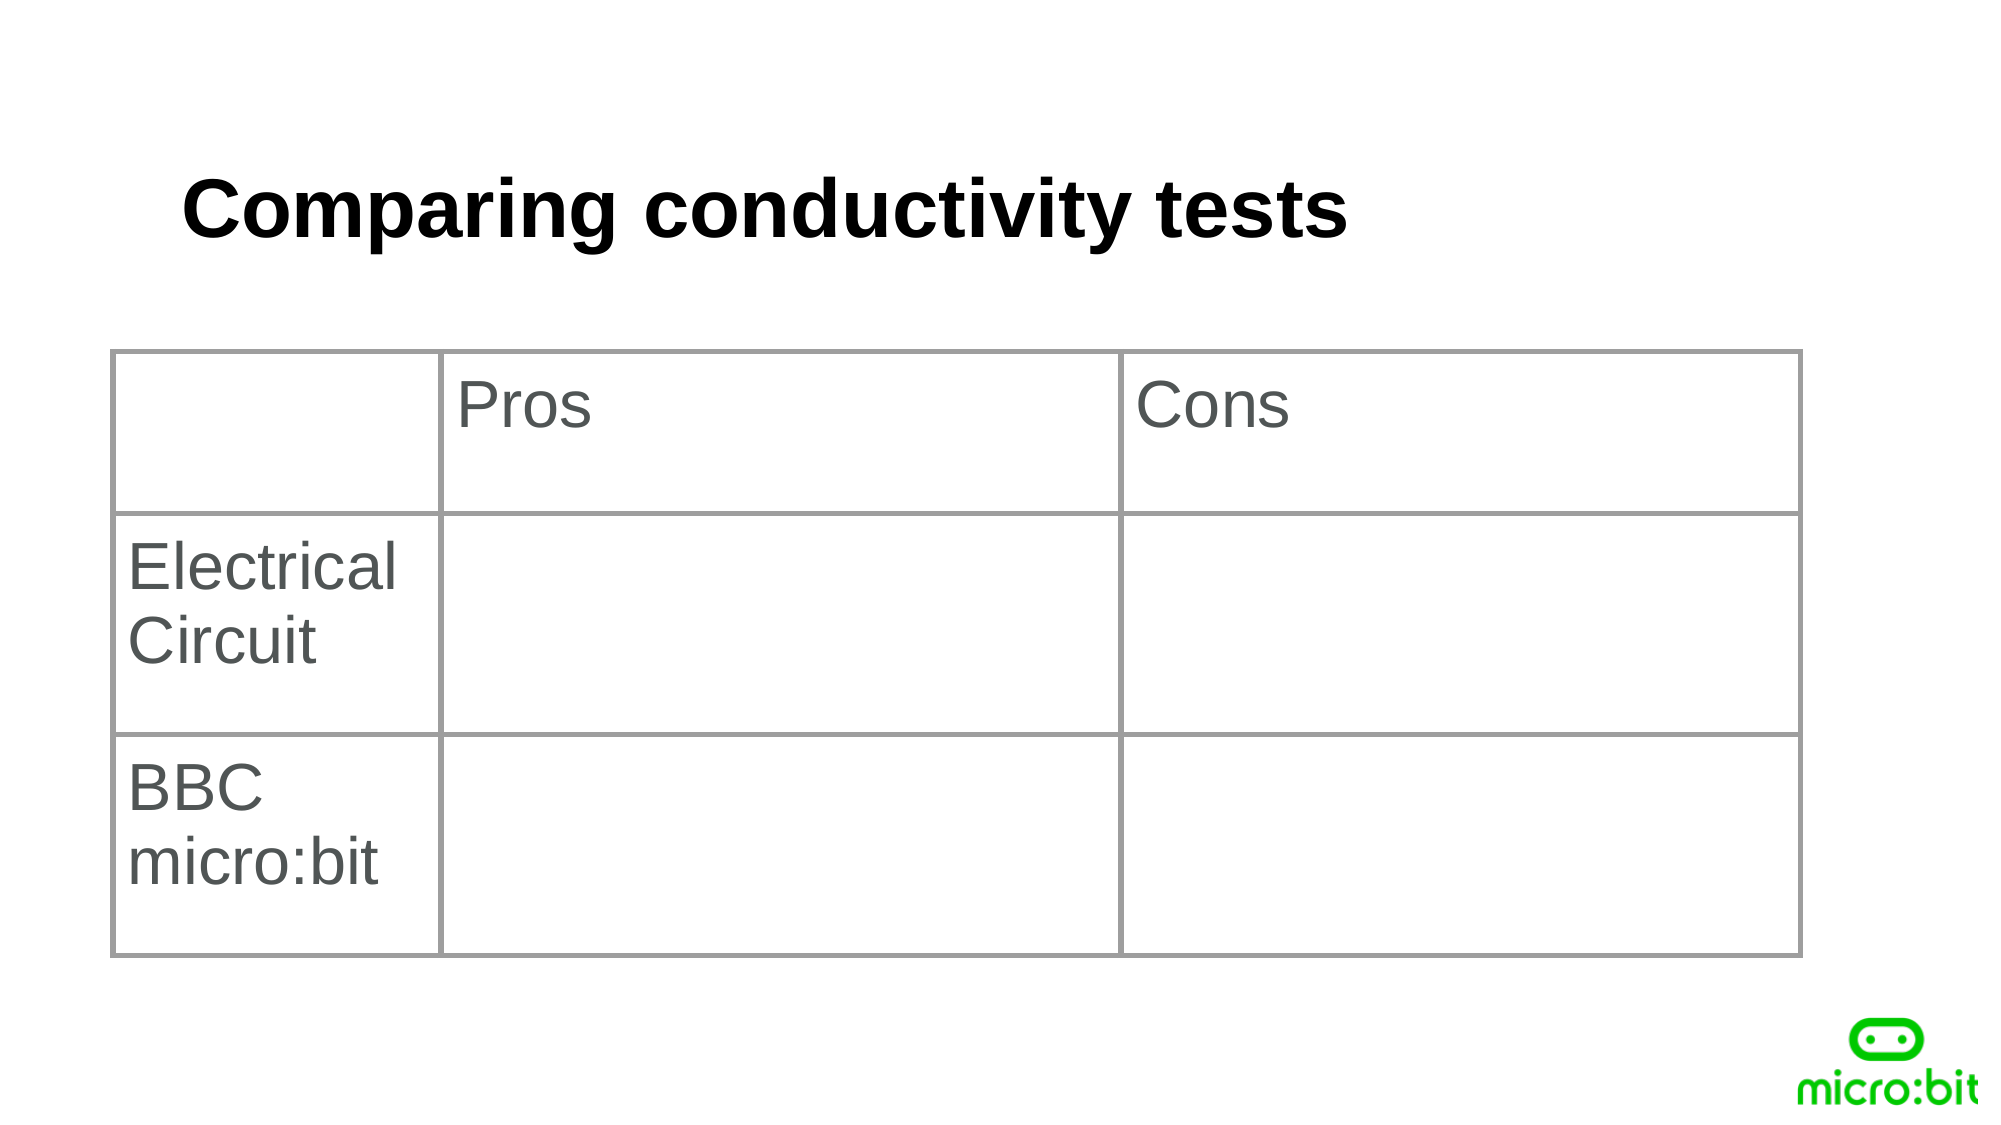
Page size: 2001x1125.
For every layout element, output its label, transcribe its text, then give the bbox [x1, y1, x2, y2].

table_cell Electrical Circuit [116, 516, 438, 732]
table_cell BBC micro:bit [116, 737, 438, 953]
table_cell [1124, 737, 1798, 953]
table_header [116, 354, 438, 511]
table_cell [444, 516, 1118, 732]
table_header Pros [444, 354, 1118, 511]
table_header Cons [1124, 354, 1798, 511]
picture [1797, 1017, 1978, 1106]
table_cell [444, 737, 1118, 953]
text_box Comparing conductivity tests [166, 60, 1918, 884]
table_cell [1124, 516, 1798, 732]
